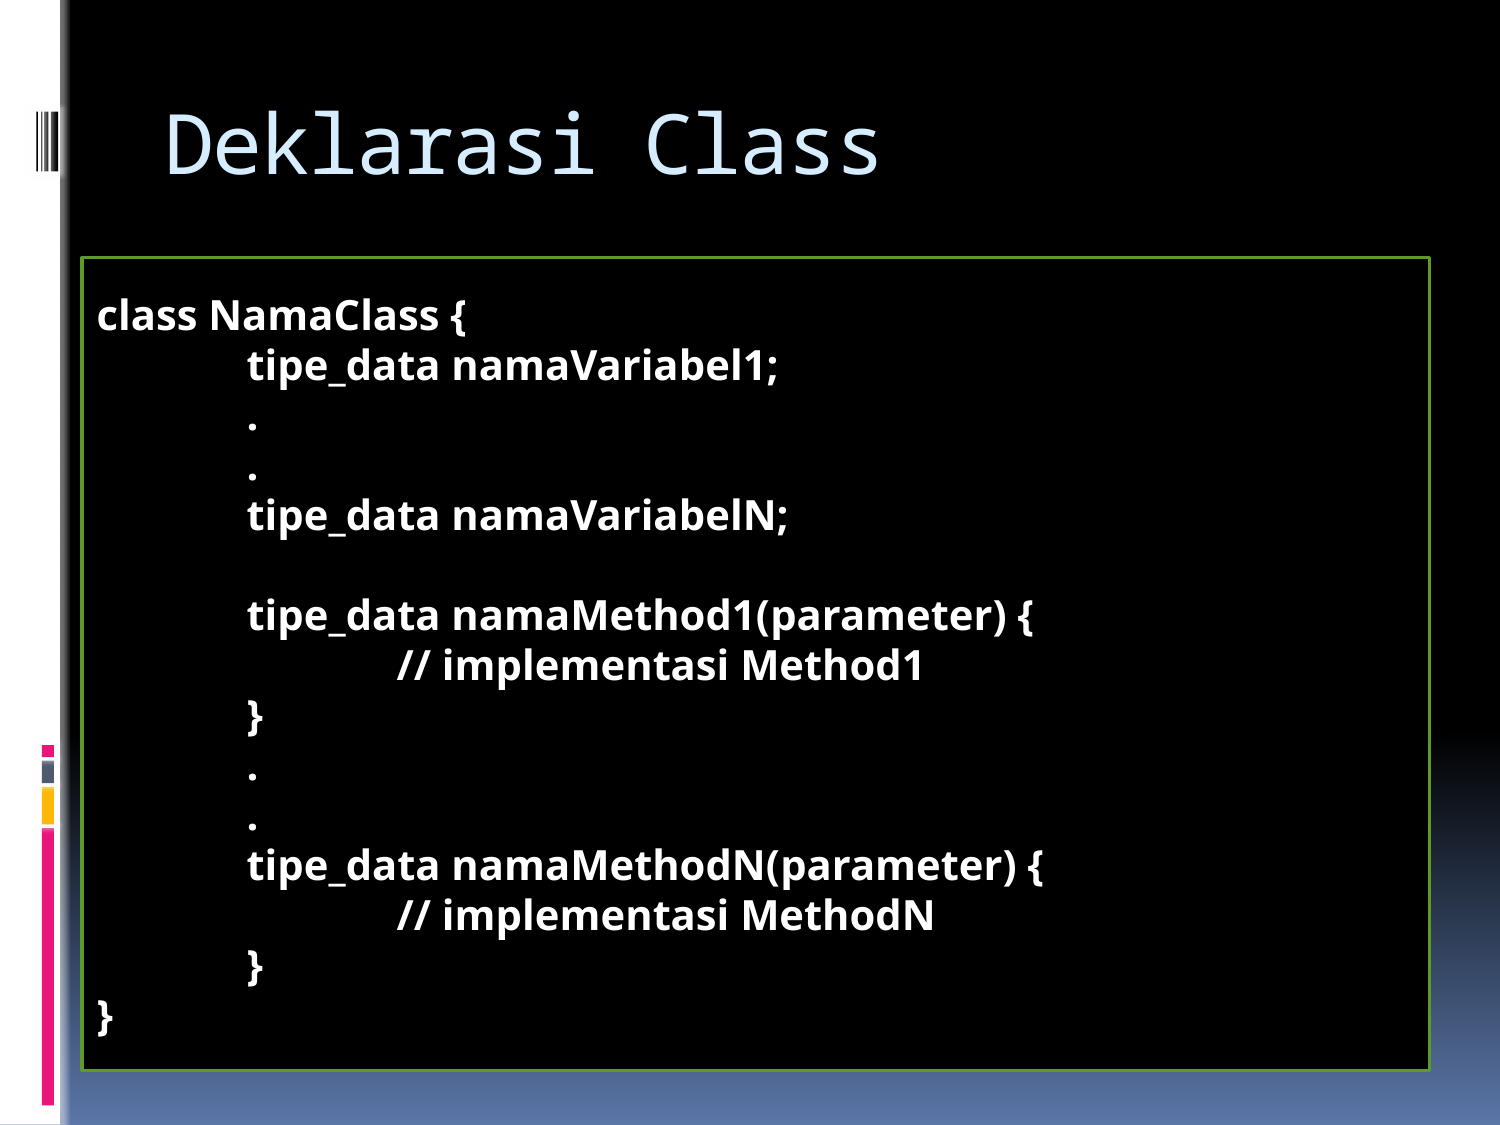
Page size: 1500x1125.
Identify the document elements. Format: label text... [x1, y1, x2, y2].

title Deklarasi Class [150, 83, 1425, 234]
text_box class NamaClass { tipe_data namaVariabel1; . . tipe_data namaVariabelN; tipe_data namaMethod1(parameter) { // implementasi Method1 } . . tipe_data namaMethodN(parameter) { // implementasi MethodN } } [80, 256, 1431, 1072]
